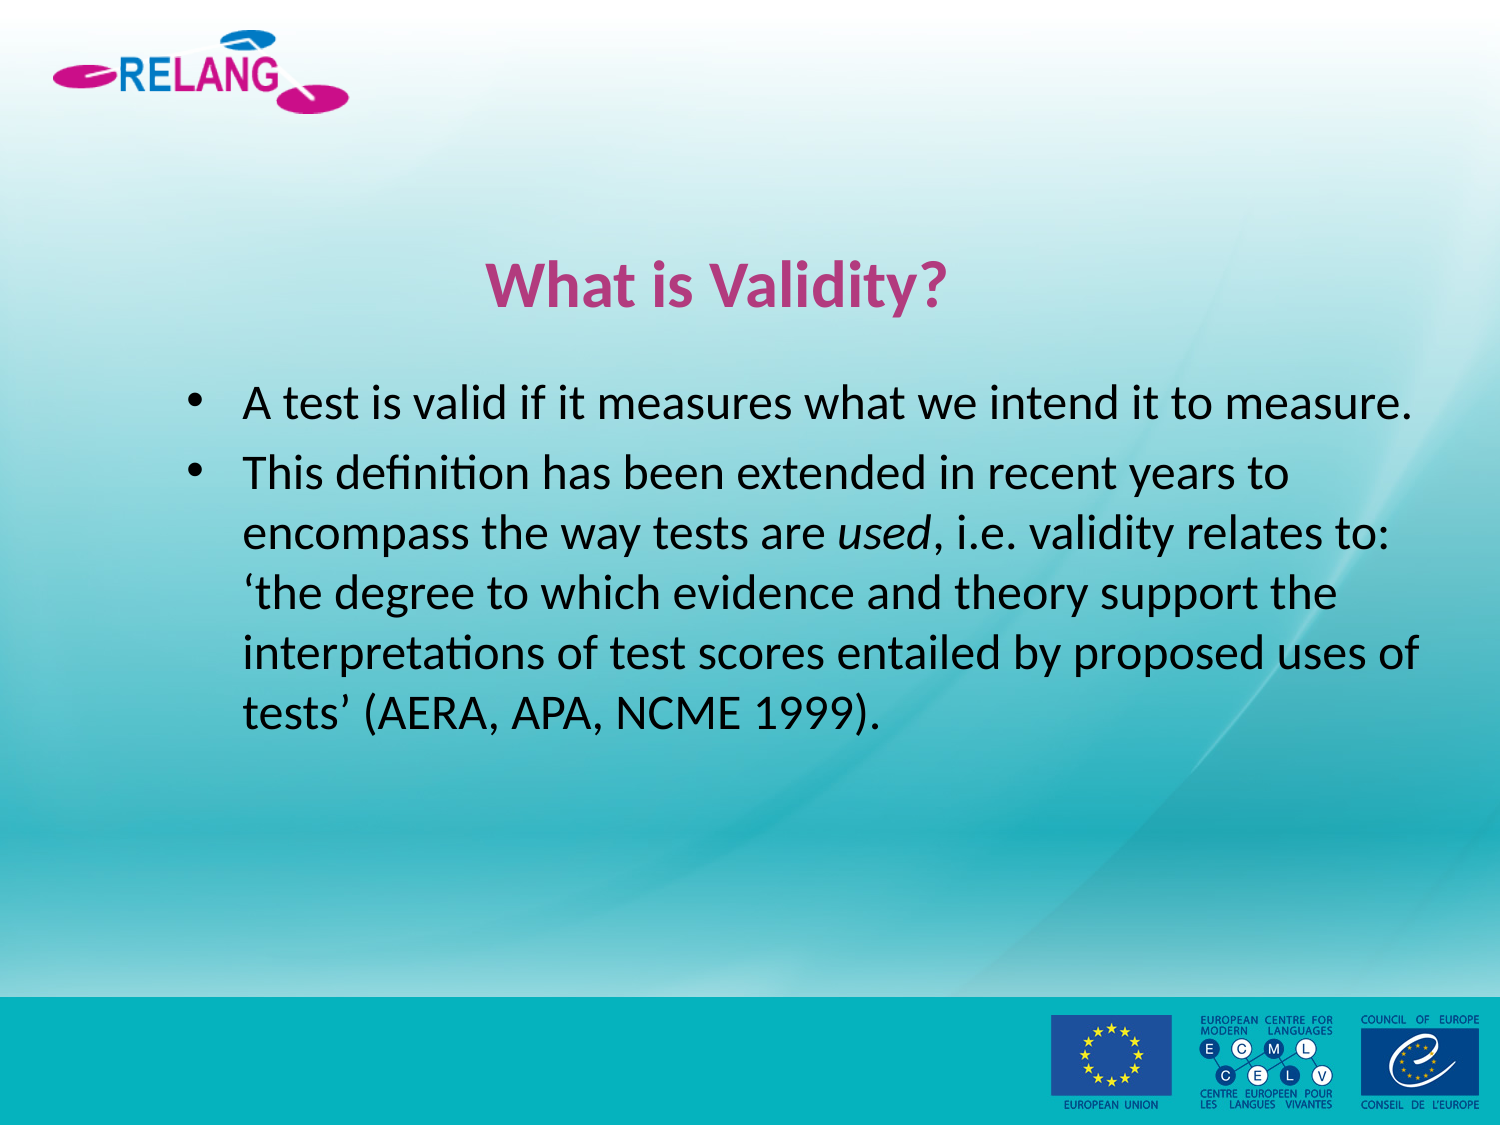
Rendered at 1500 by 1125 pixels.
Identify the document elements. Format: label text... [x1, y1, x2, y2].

list A test is valid if it measures what we intend it to measure. This definition has been extended in recent years to encompass the way tests are used, i.e. validity relates to: ‘the degree to which evidence and theory support the interpretations of test scores entailed by proposed uses of tests’ (AERA, APA, NCME 1999). [171, 361, 1447, 937]
picture [0, 0, 1500, 1125]
title What is Validity? [150, 187, 1300, 375]
